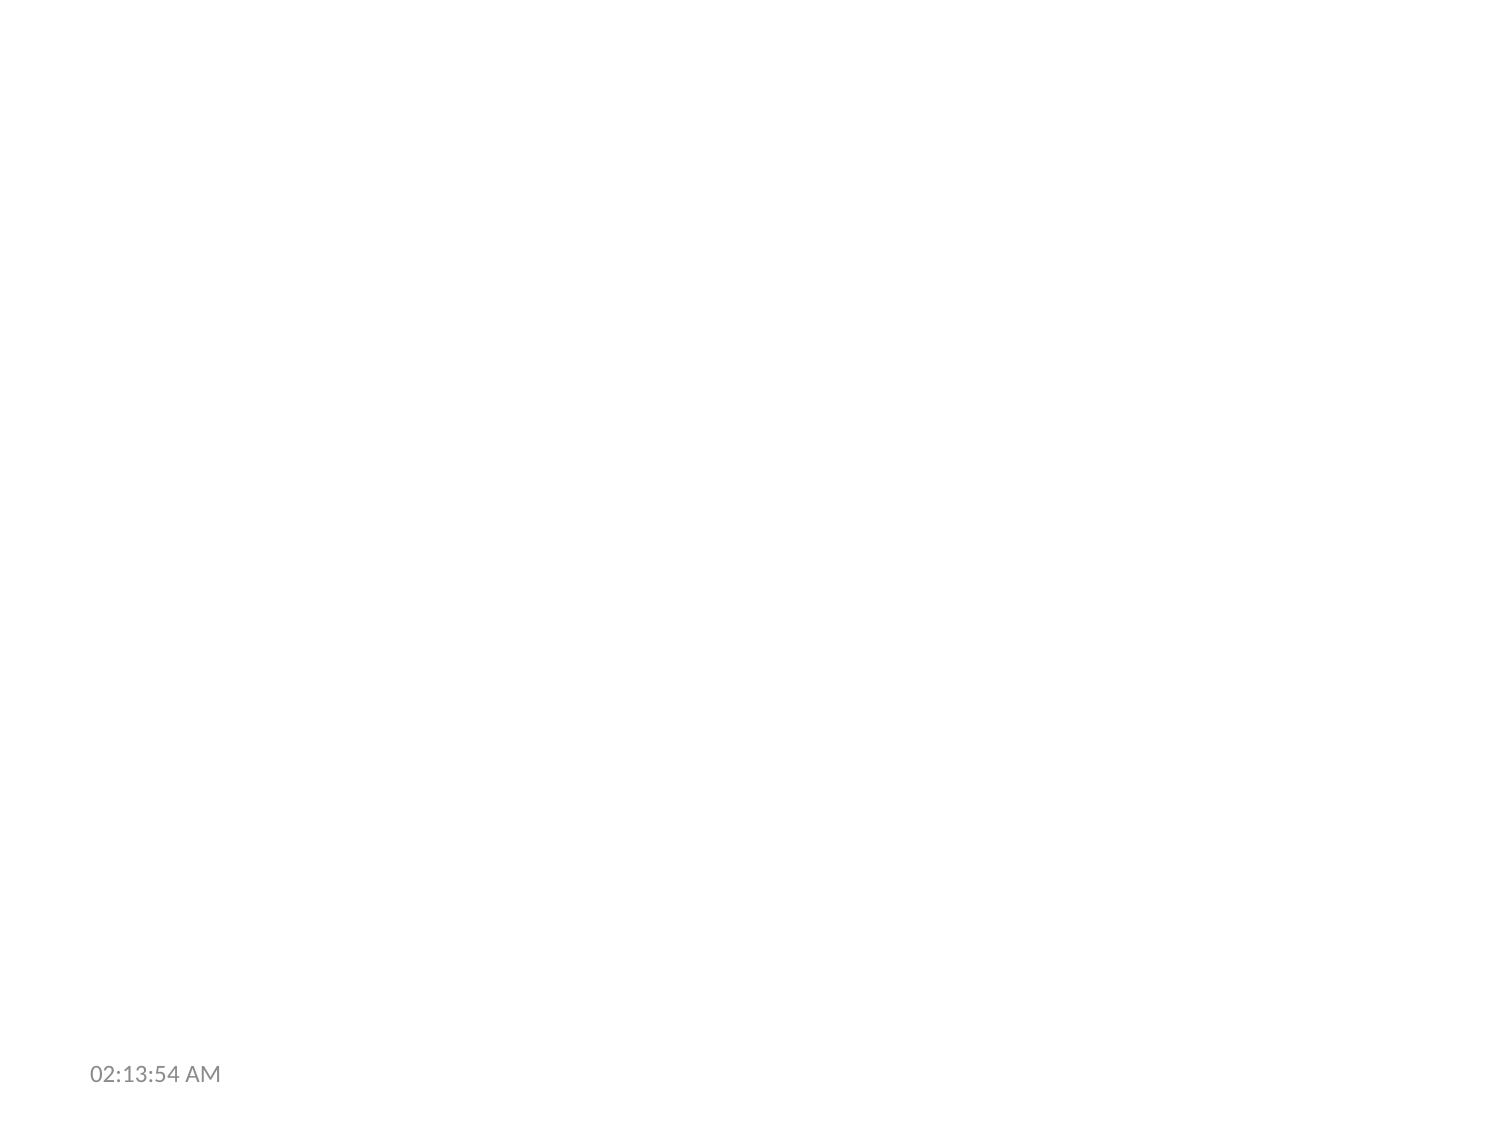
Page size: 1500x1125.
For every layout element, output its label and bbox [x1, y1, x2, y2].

slide_number [75, 1042, 425, 1103]
